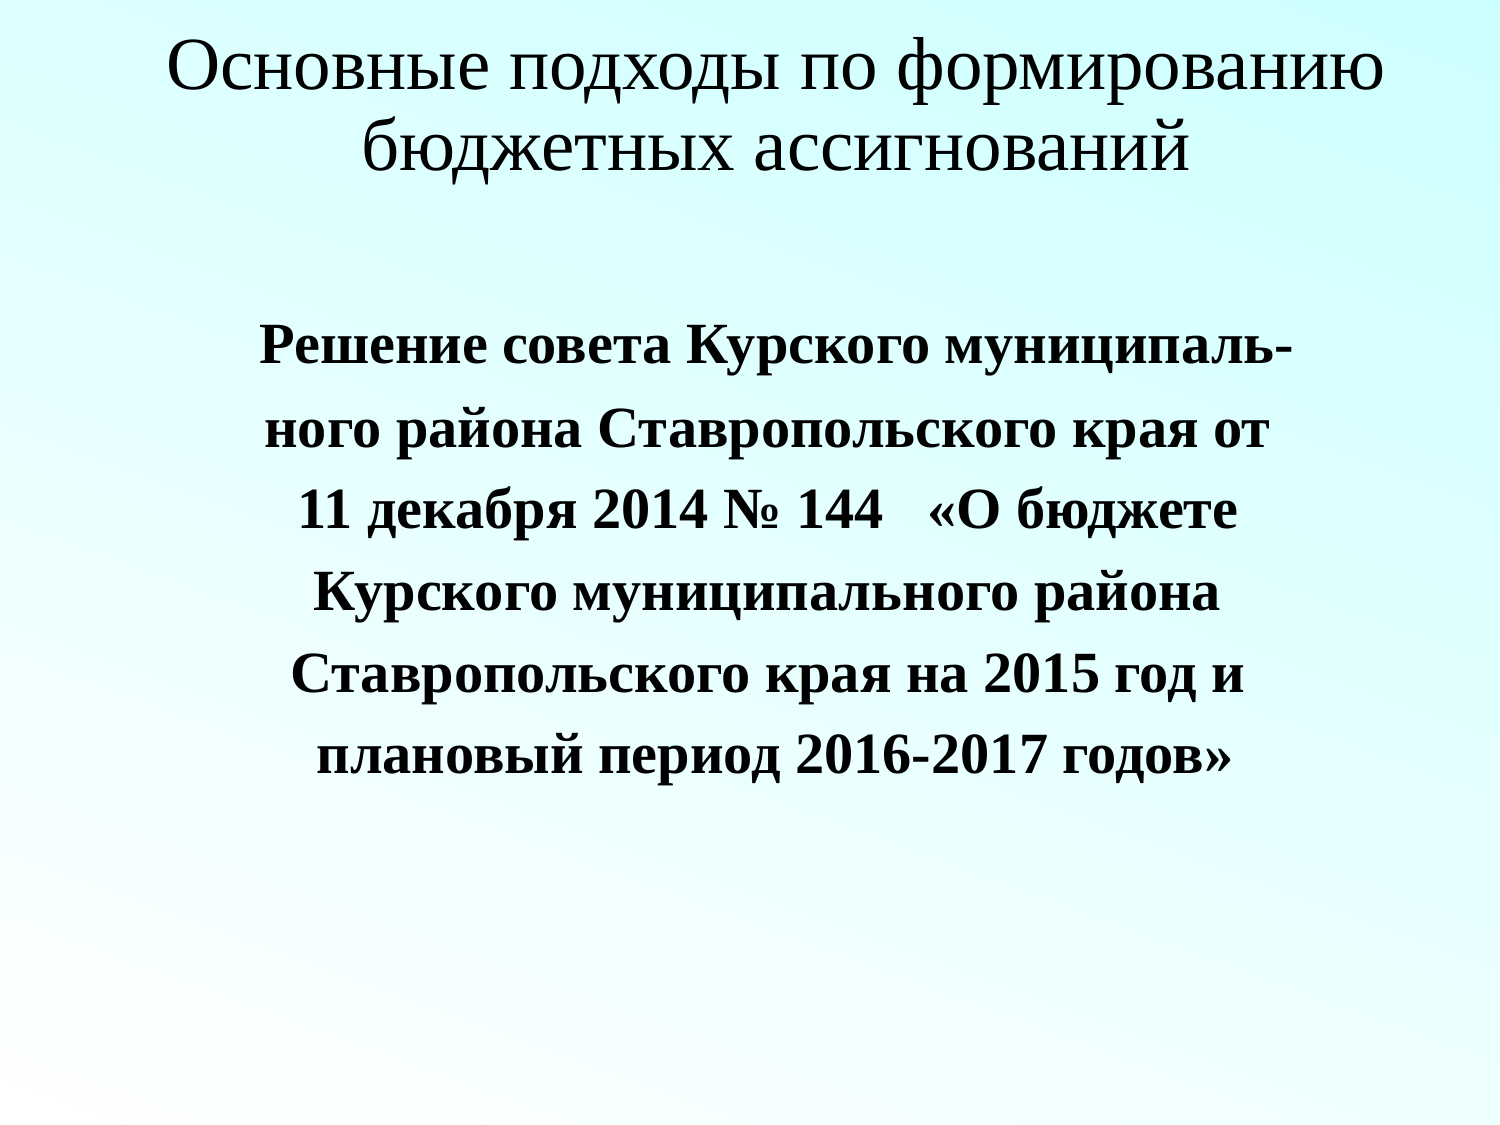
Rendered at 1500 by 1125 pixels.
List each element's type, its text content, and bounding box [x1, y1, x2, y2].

list Решение совета Курского муниципаль- ного района Ставропольского края от 11 декабря 2014 № 144 «О бюджете Курского муниципального района Ставропольского края на 2015 год и плановый период 2016-2017 годов» [64, 212, 1471, 938]
title Основные подходы по формированию бюджетных ассигнований [52, 0, 1500, 212]
